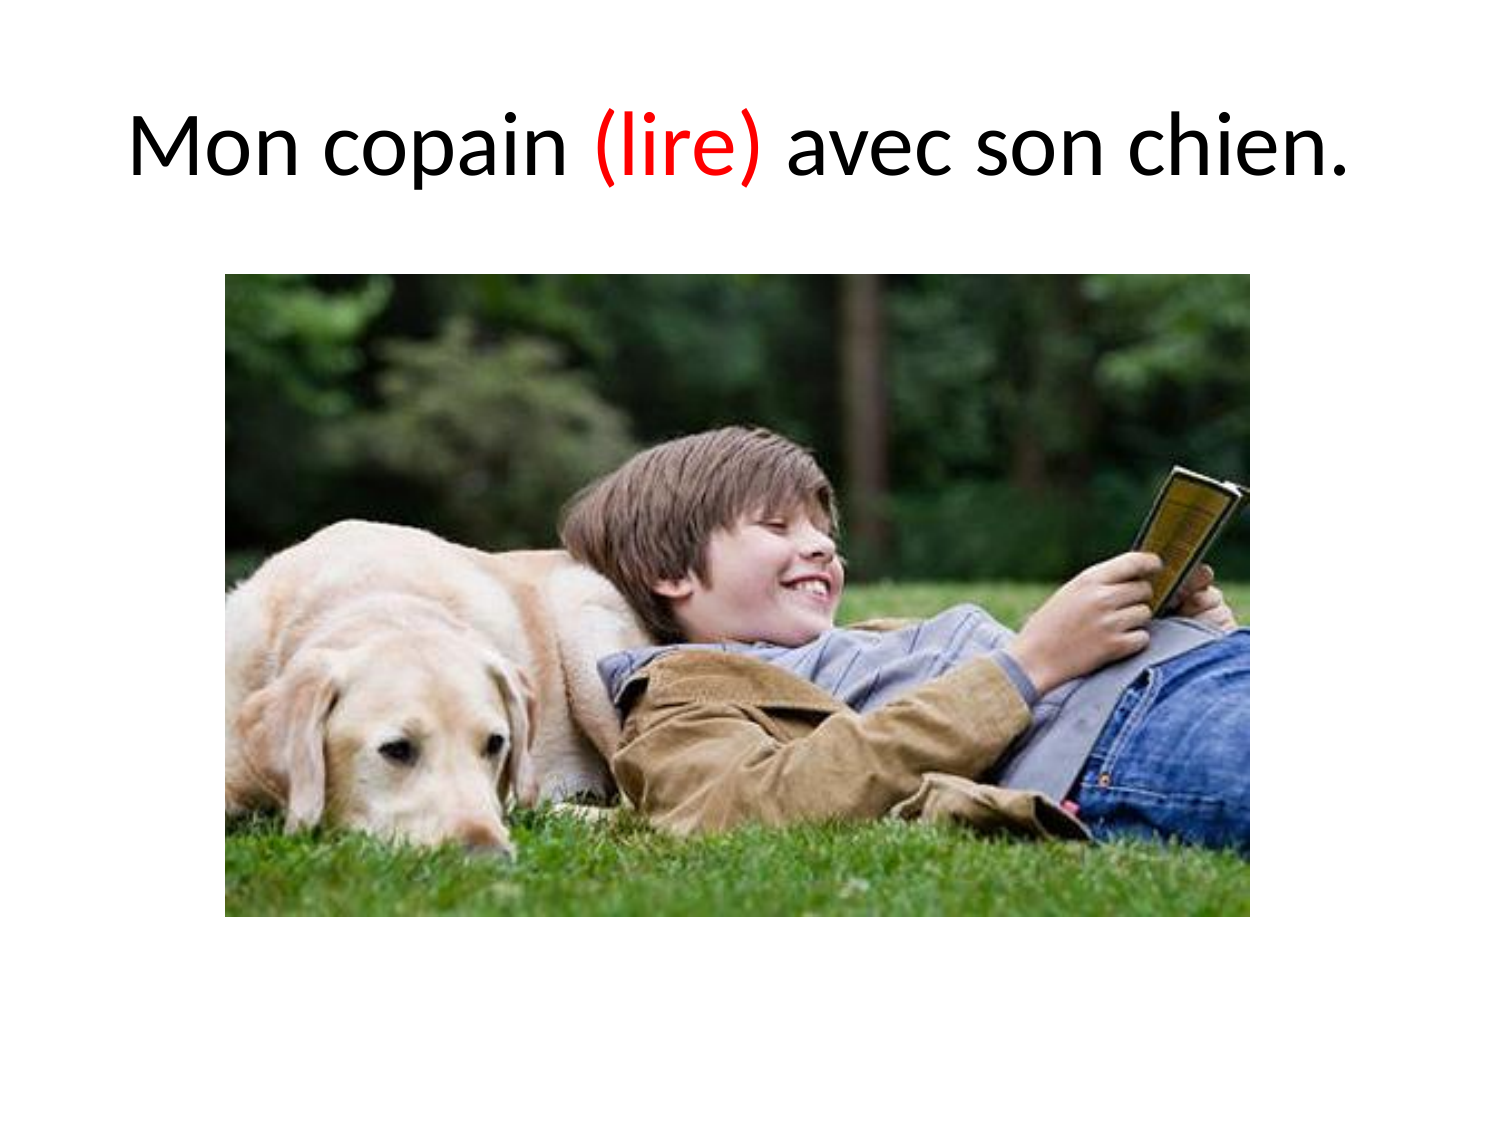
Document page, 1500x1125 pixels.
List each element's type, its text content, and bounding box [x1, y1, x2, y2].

title Mon copain (lire) avec son chien. [75, 45, 1425, 233]
picture [224, 274, 1251, 917]
